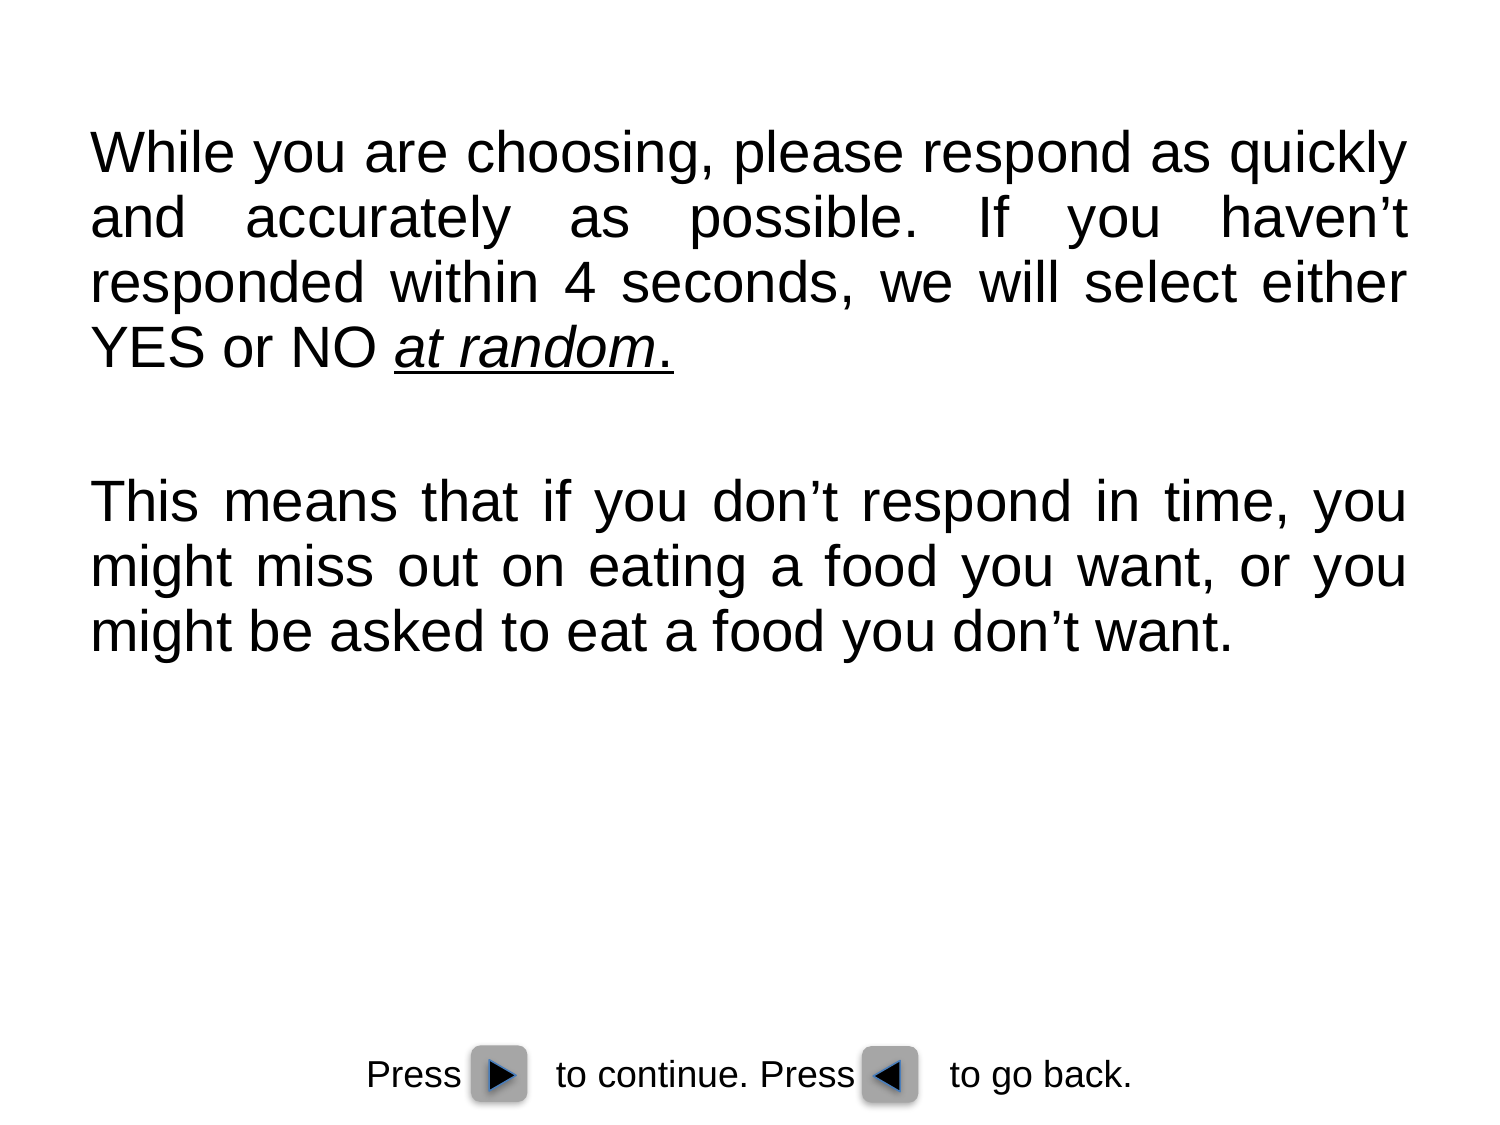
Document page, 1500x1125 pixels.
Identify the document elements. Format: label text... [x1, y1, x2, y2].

list While you are choosing, please respond as quickly and accurately as possible. If you haven’t responded within 4 seconds, we will select either YES or NO at random. This means that if you don’t respond in time, you might miss out on eating a food you want, or you might be asked to eat a food you don’t want. [75, 112, 1425, 1005]
